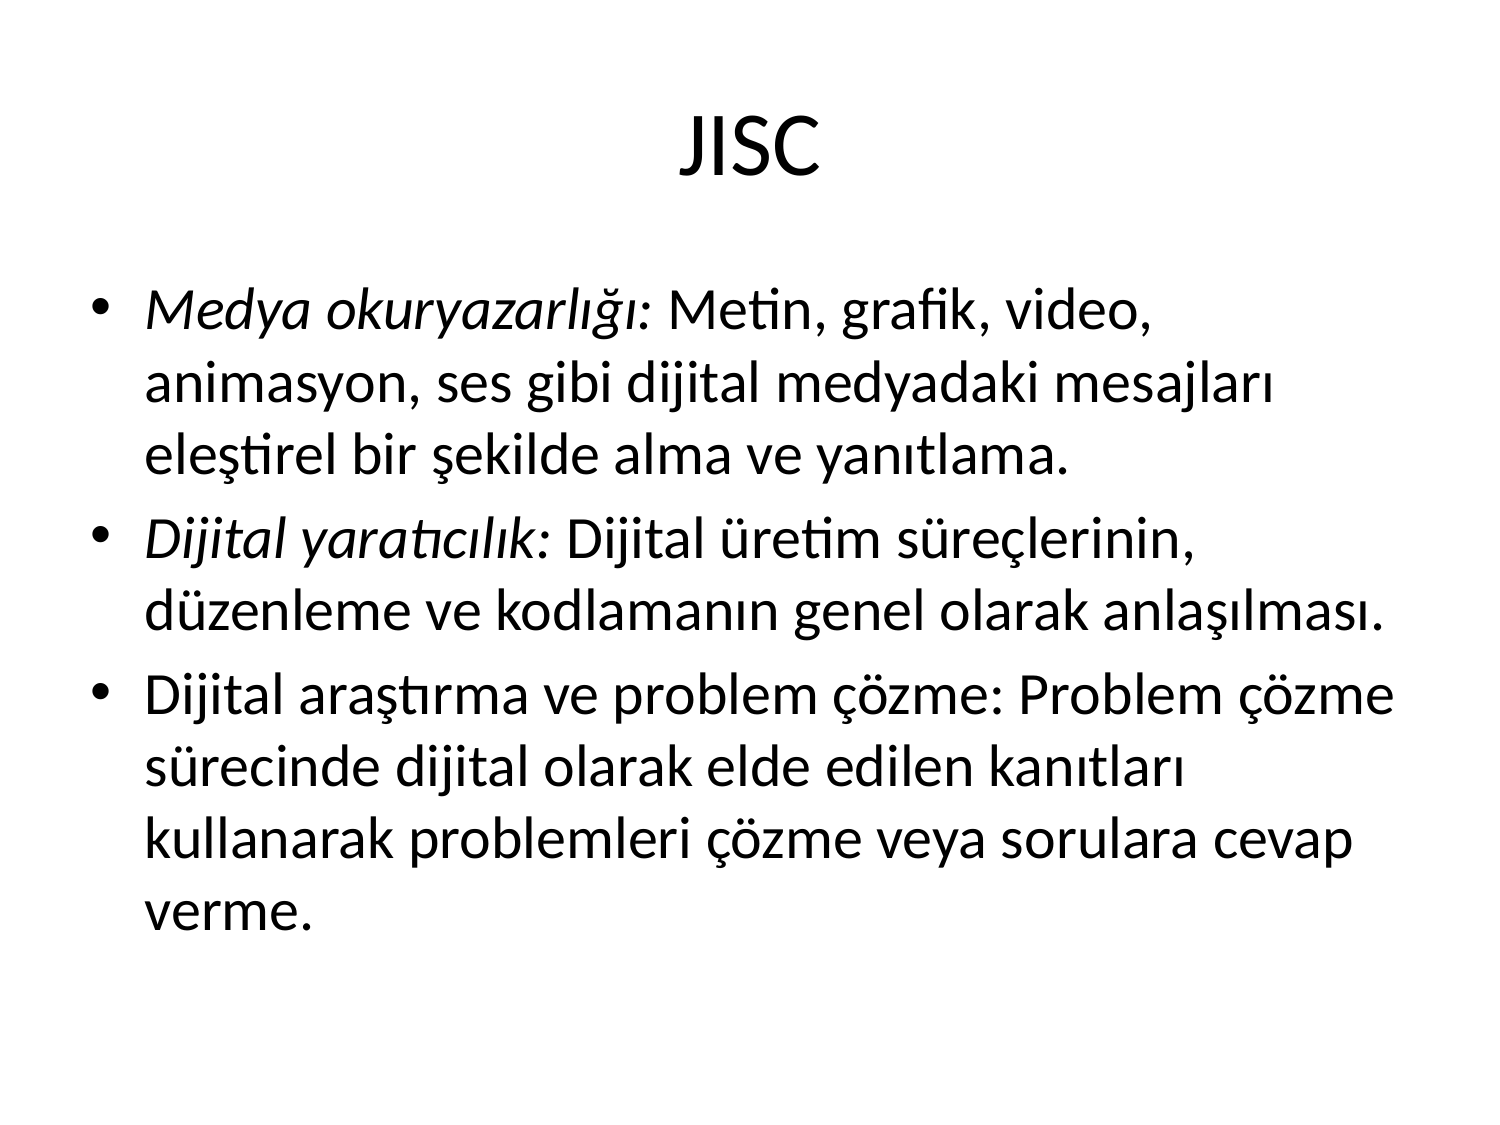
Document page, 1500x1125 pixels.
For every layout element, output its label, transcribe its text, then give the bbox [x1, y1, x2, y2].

title JISC [75, 45, 1425, 233]
list Medya okuryazarlığı: Metin, grafik, video, animasyon, ses gibi dijital medyadaki mesajları eleştirel bir şekilde alma ve yanıtlama. Dijital yaratıcılık: Dijital üretim süreçlerinin, düzenleme ve kodlamanın genel olarak anlaşılması. Dijital araştırma ve problem çözme: Problem çözme sürecinde dijital olarak elde edilen kanıtları kullanarak problemleri çözme veya sorulara cevap verme. [75, 262, 1425, 1005]
